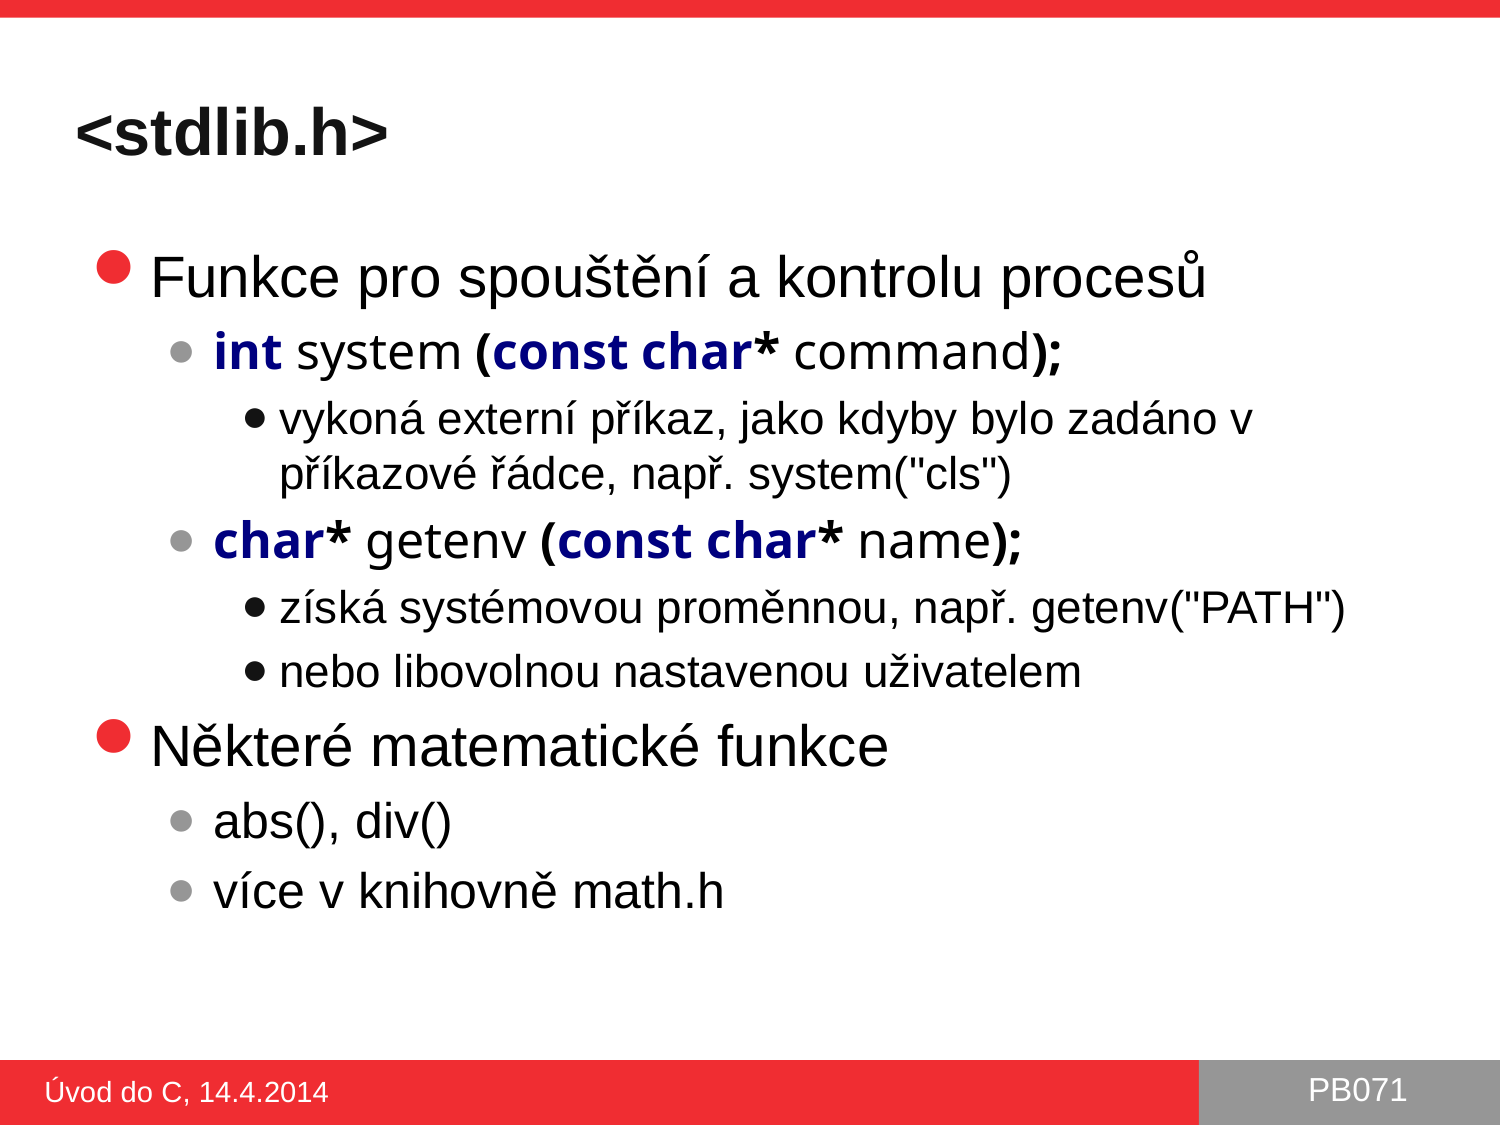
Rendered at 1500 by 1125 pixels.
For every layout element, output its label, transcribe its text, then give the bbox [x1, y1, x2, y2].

footer Úvod do C, 14.4.2014 [29, 1065, 1199, 1125]
title <stdlib.h> [75, 45, 1471, 208]
list Funkce pro spouštění a kontrolu procesů int system (const char* command); vykoná externí příkaz, jako kdyby bylo zadáno v příkazové řádce, např. system("cls") char* getenv (const char* name); získá systémovou proměnnou, např. getenv("PATH") nebo libovolnou nastavenou uživatelem Některé matematické funkce abs(), div() více v knihovně math.h [76, 231, 1459, 1024]
